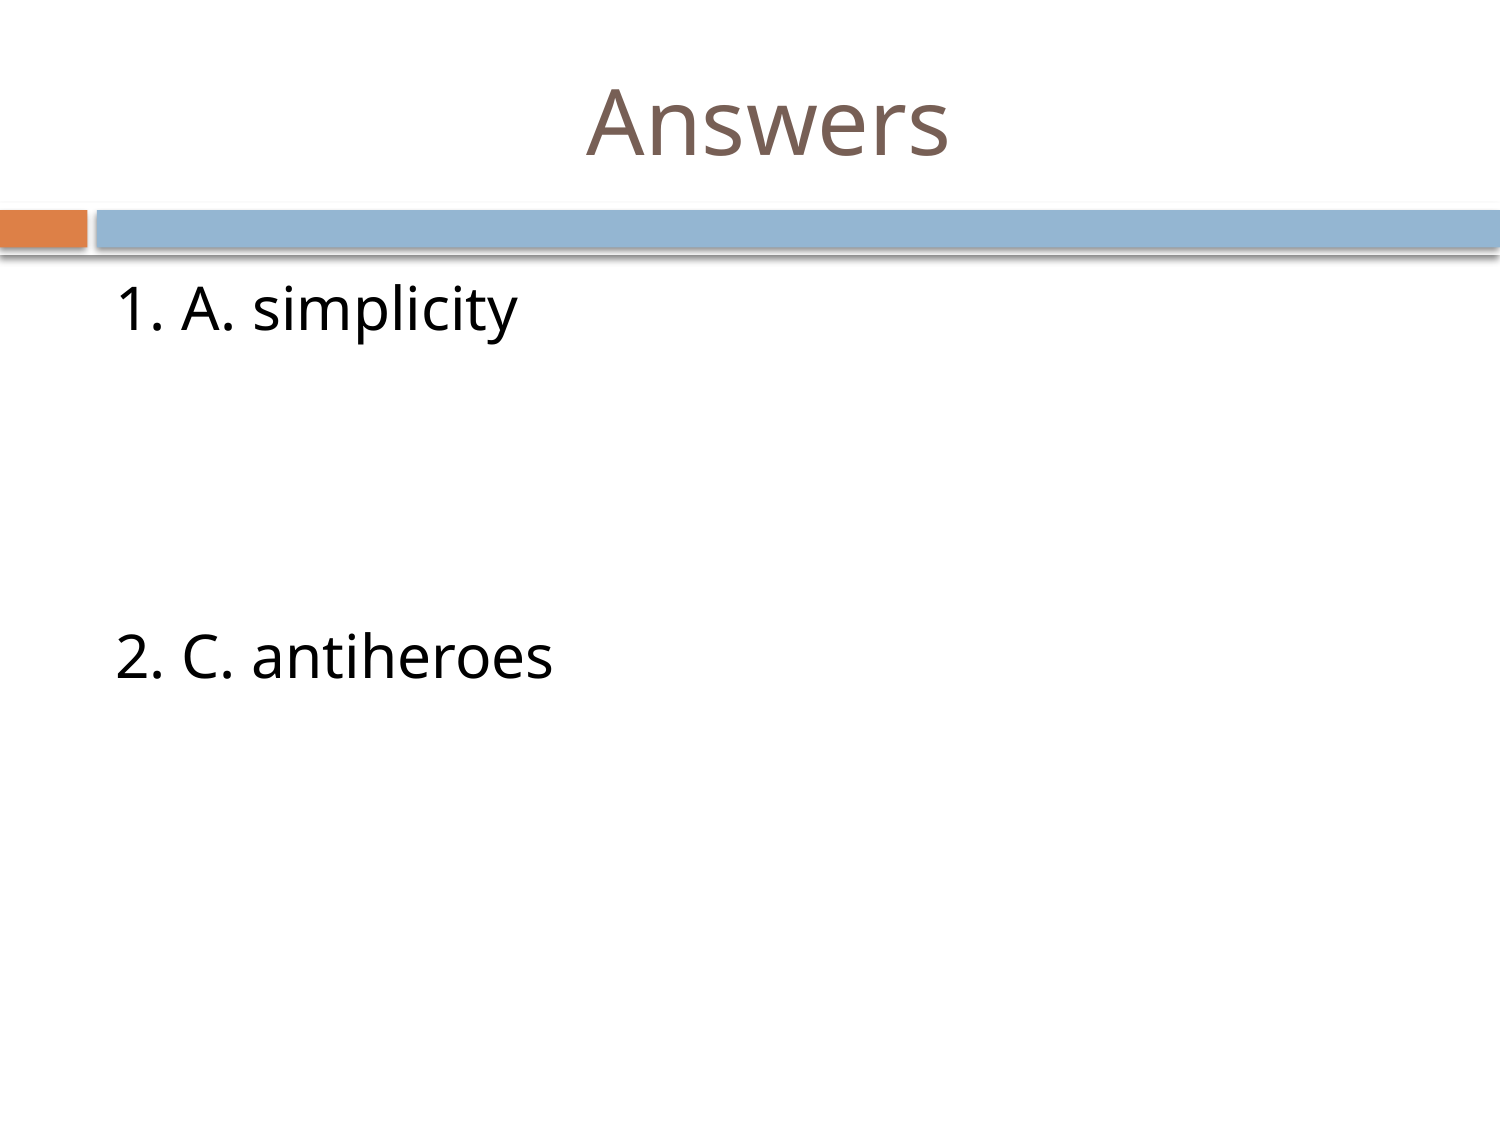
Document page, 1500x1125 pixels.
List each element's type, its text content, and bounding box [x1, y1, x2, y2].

title Answers [100, 37, 1438, 200]
list 1. A. simplicity 2. C. antiheroes [100, 262, 1438, 1000]
